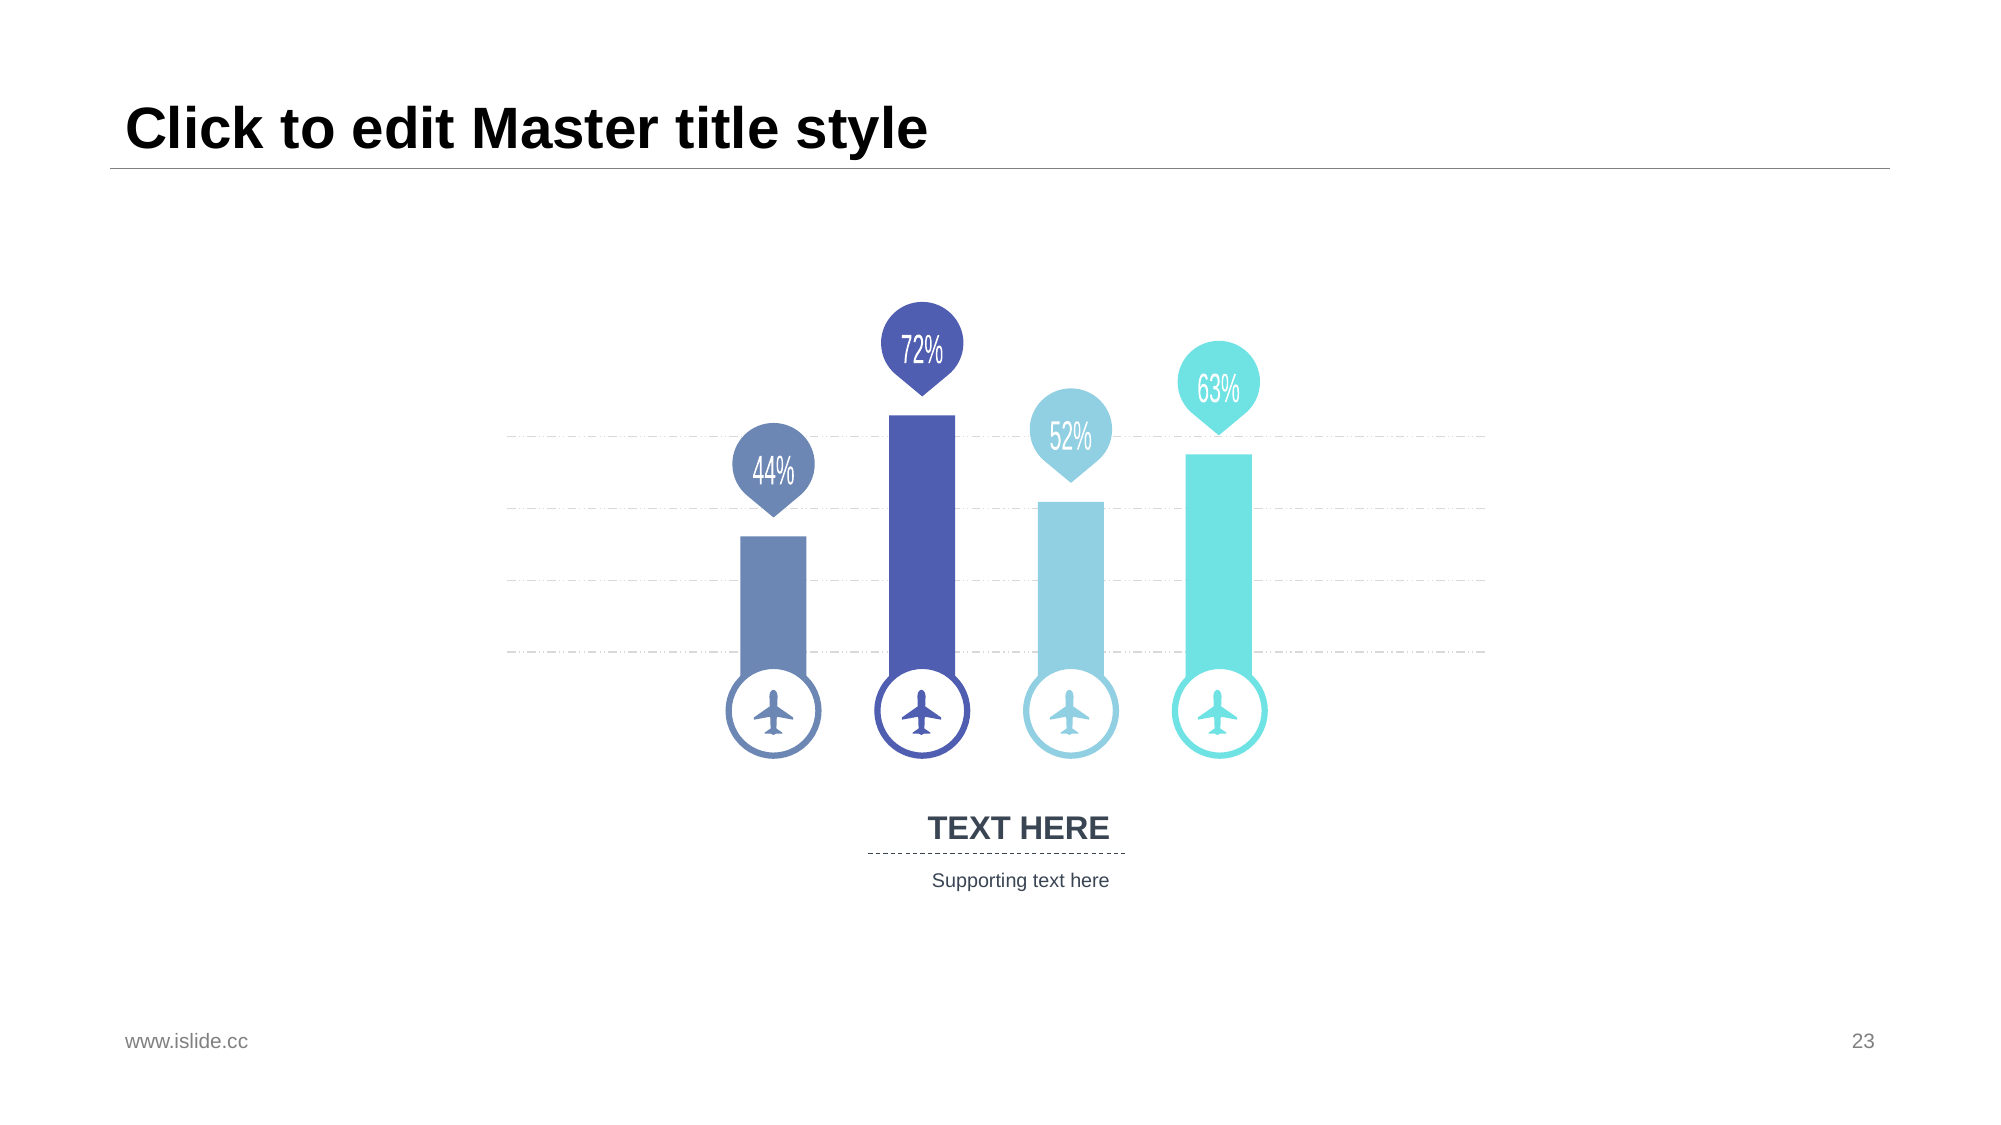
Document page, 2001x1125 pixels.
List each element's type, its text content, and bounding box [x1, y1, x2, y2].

title Click to edit Master title style [109, 0, 1890, 169]
slide_number 23 [1412, 1023, 1890, 1058]
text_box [406, 179, 1594, 946]
footer www.islide.cc [109, 1023, 790, 1058]
